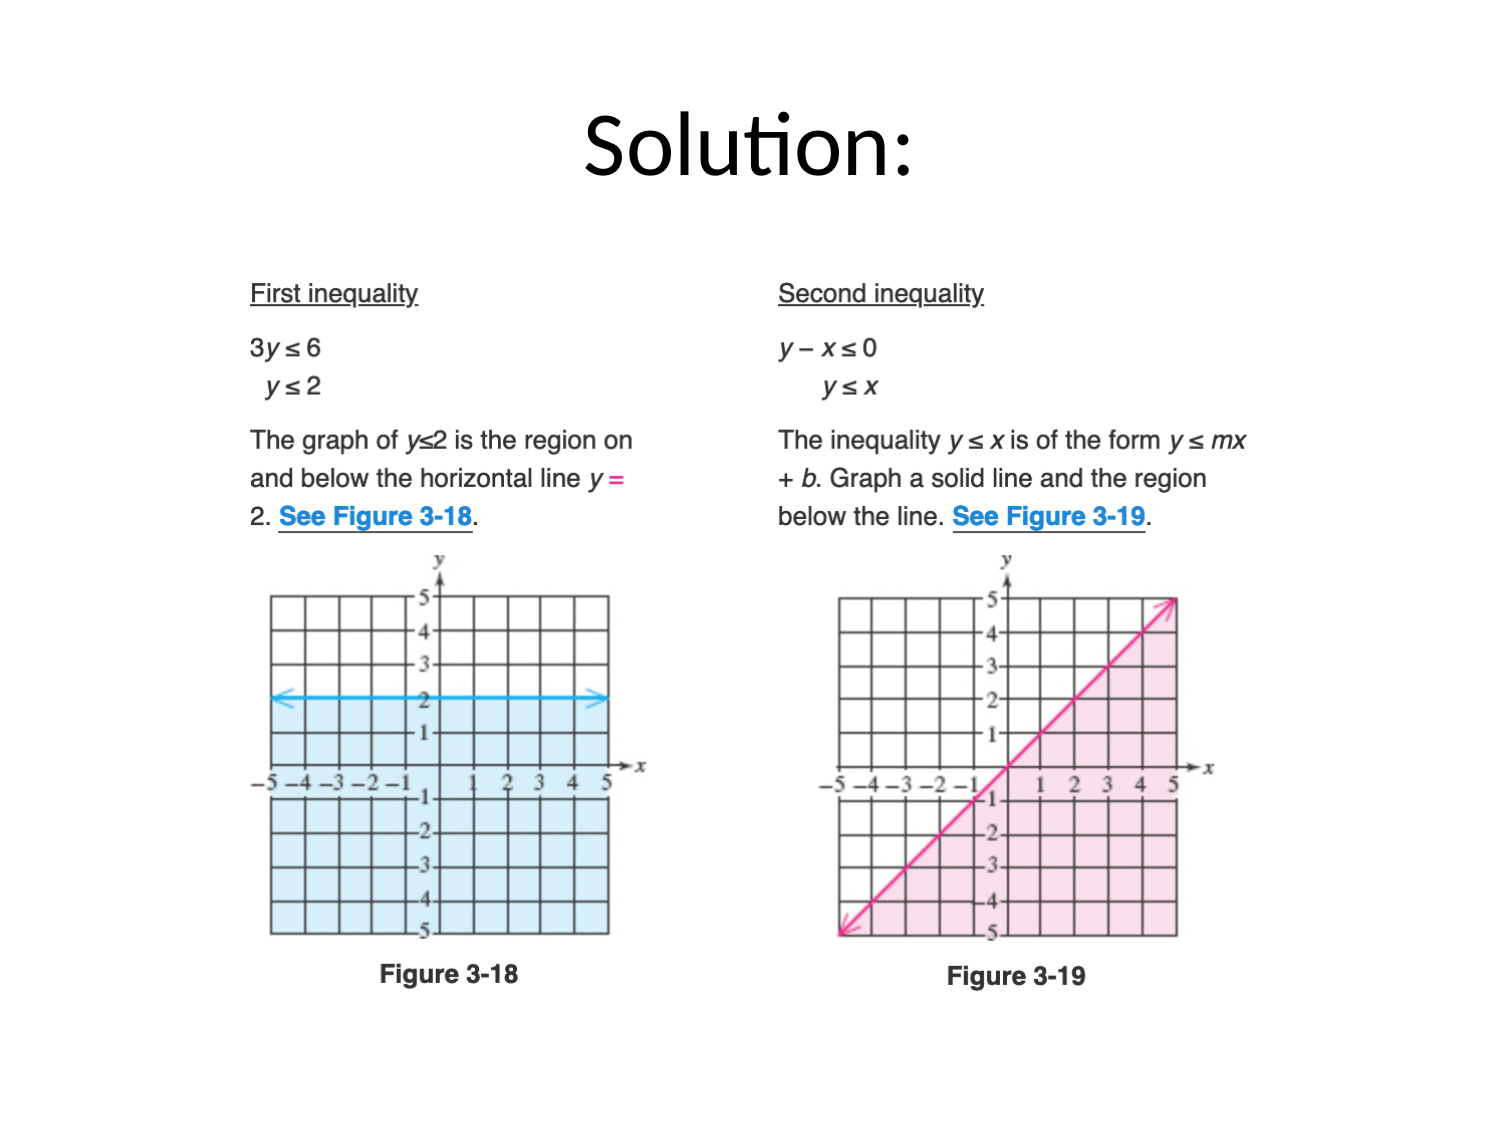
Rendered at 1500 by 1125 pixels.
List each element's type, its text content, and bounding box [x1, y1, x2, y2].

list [240, 262, 1260, 1006]
title Solution: [75, 45, 1425, 233]
